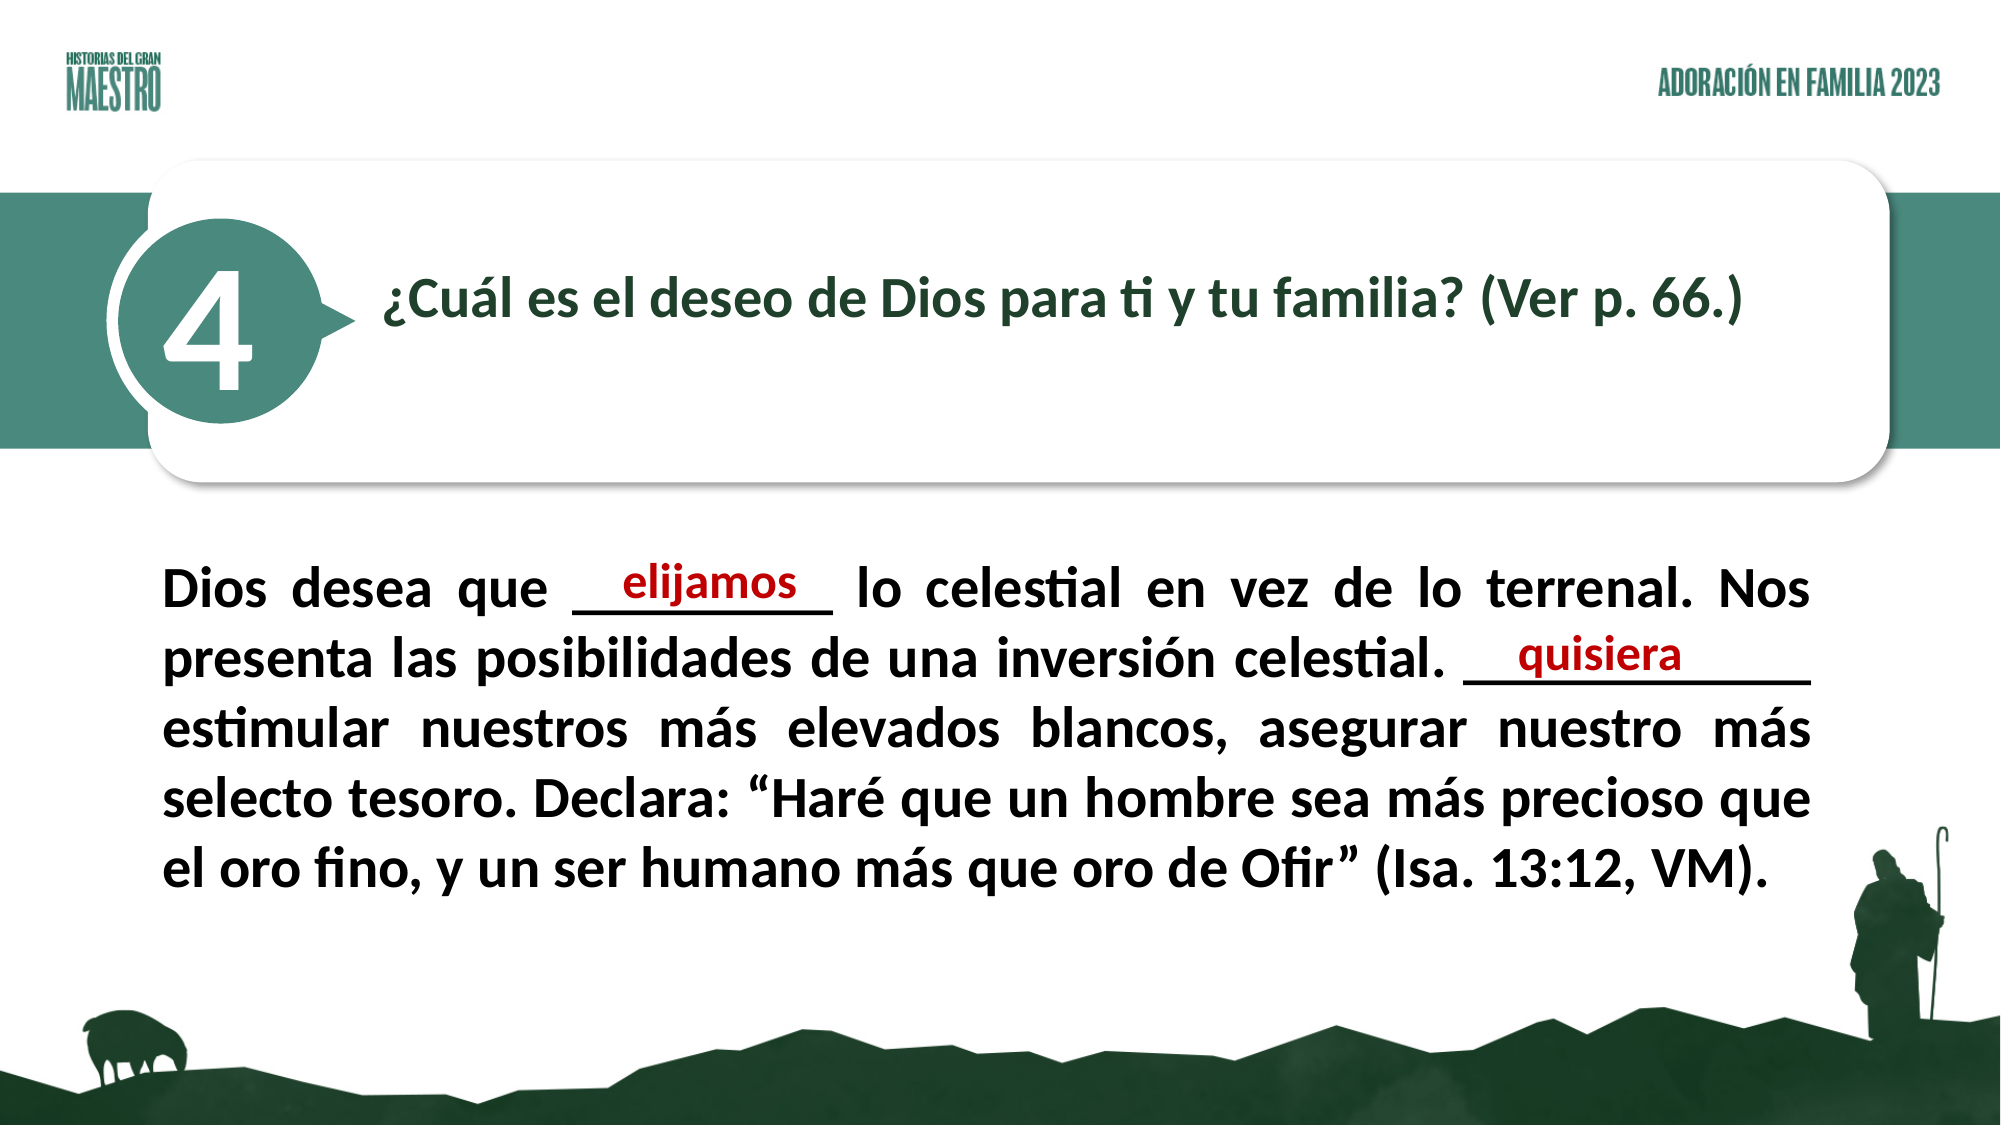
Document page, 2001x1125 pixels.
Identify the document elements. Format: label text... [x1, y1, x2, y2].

text_box elijamos [607, 541, 826, 617]
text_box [0, 160, 2000, 483]
text_box quisiera [1503, 613, 1704, 688]
picture [0, 0, 2001, 1125]
text_box Dios desea que _________ lo celestial en vez de lo terrenal. Nos presenta las posibilidades de una inversión celestial. ____________ estimular nuestros más elevados blancos, asegurar nuestro más selecto tesoro. Declara: “Haré que un hombre sea más precioso que el oro fino, y un ser humano más que oro de Ofir” (Isa. 13:12, VM). [147, 541, 1828, 907]
